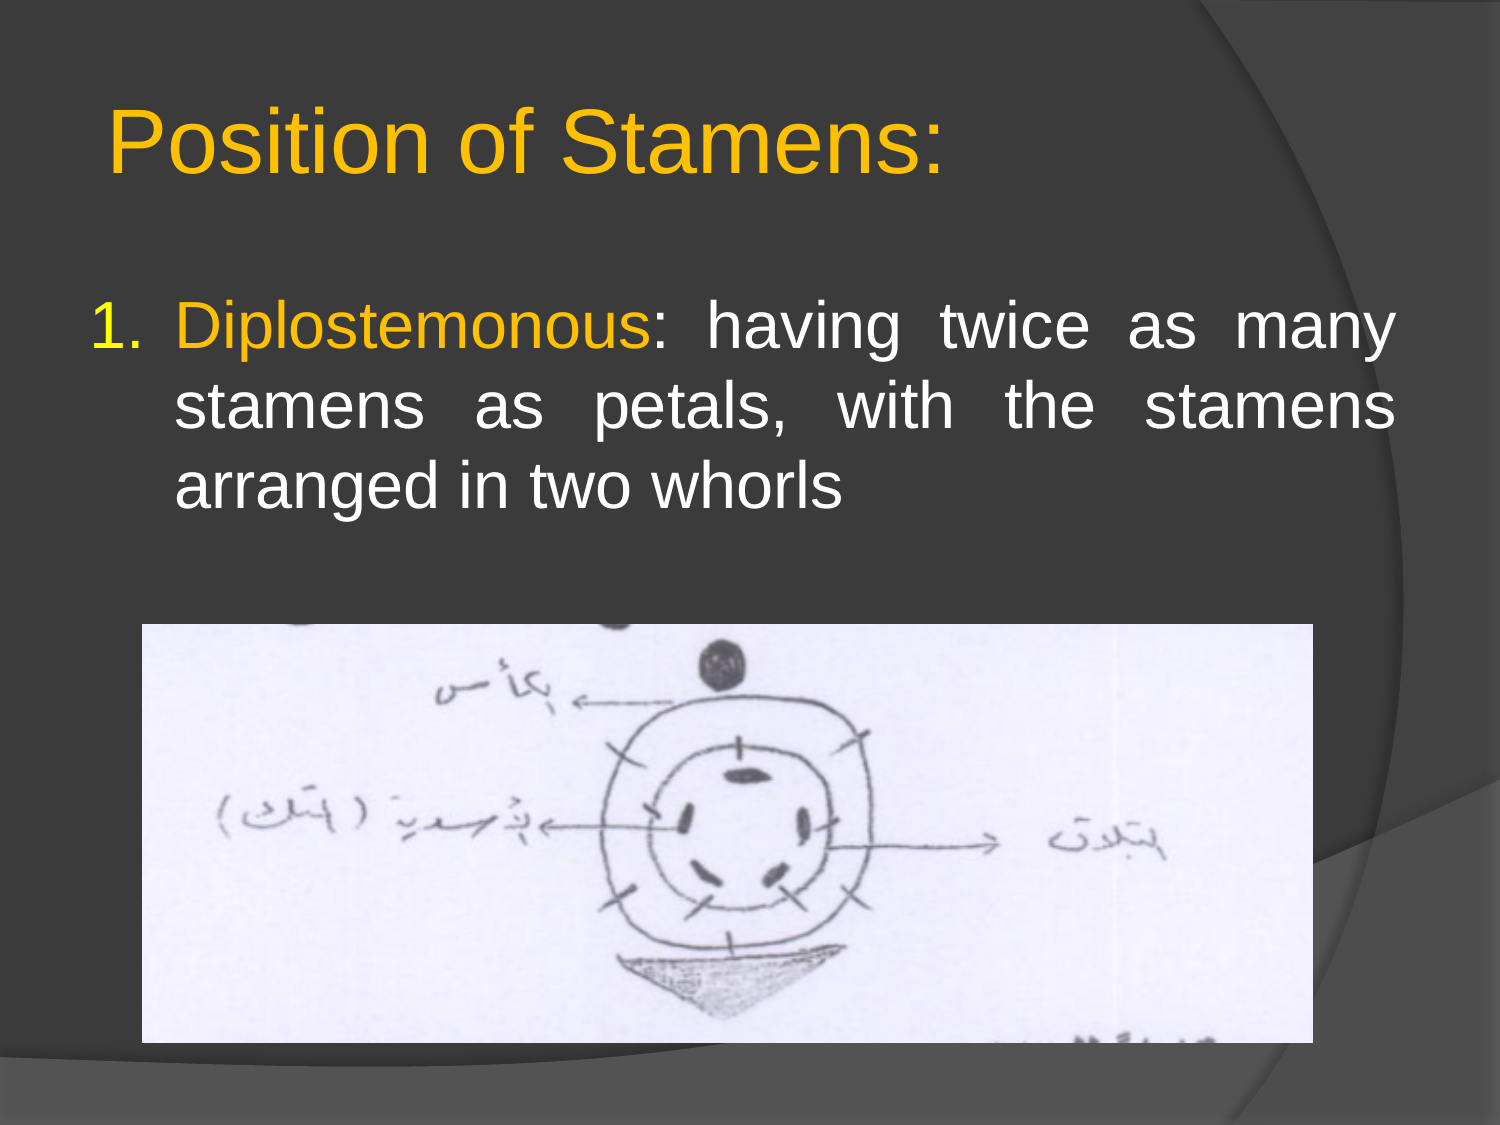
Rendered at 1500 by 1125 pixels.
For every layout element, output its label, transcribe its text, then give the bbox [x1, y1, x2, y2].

text_box Position of Stamens: [91, 74, 964, 200]
picture [142, 624, 1313, 1044]
text_box Diplostemonous: having twice as many stamens as petals, with the stamens arranged in two whorls [74, 274, 1413, 530]
